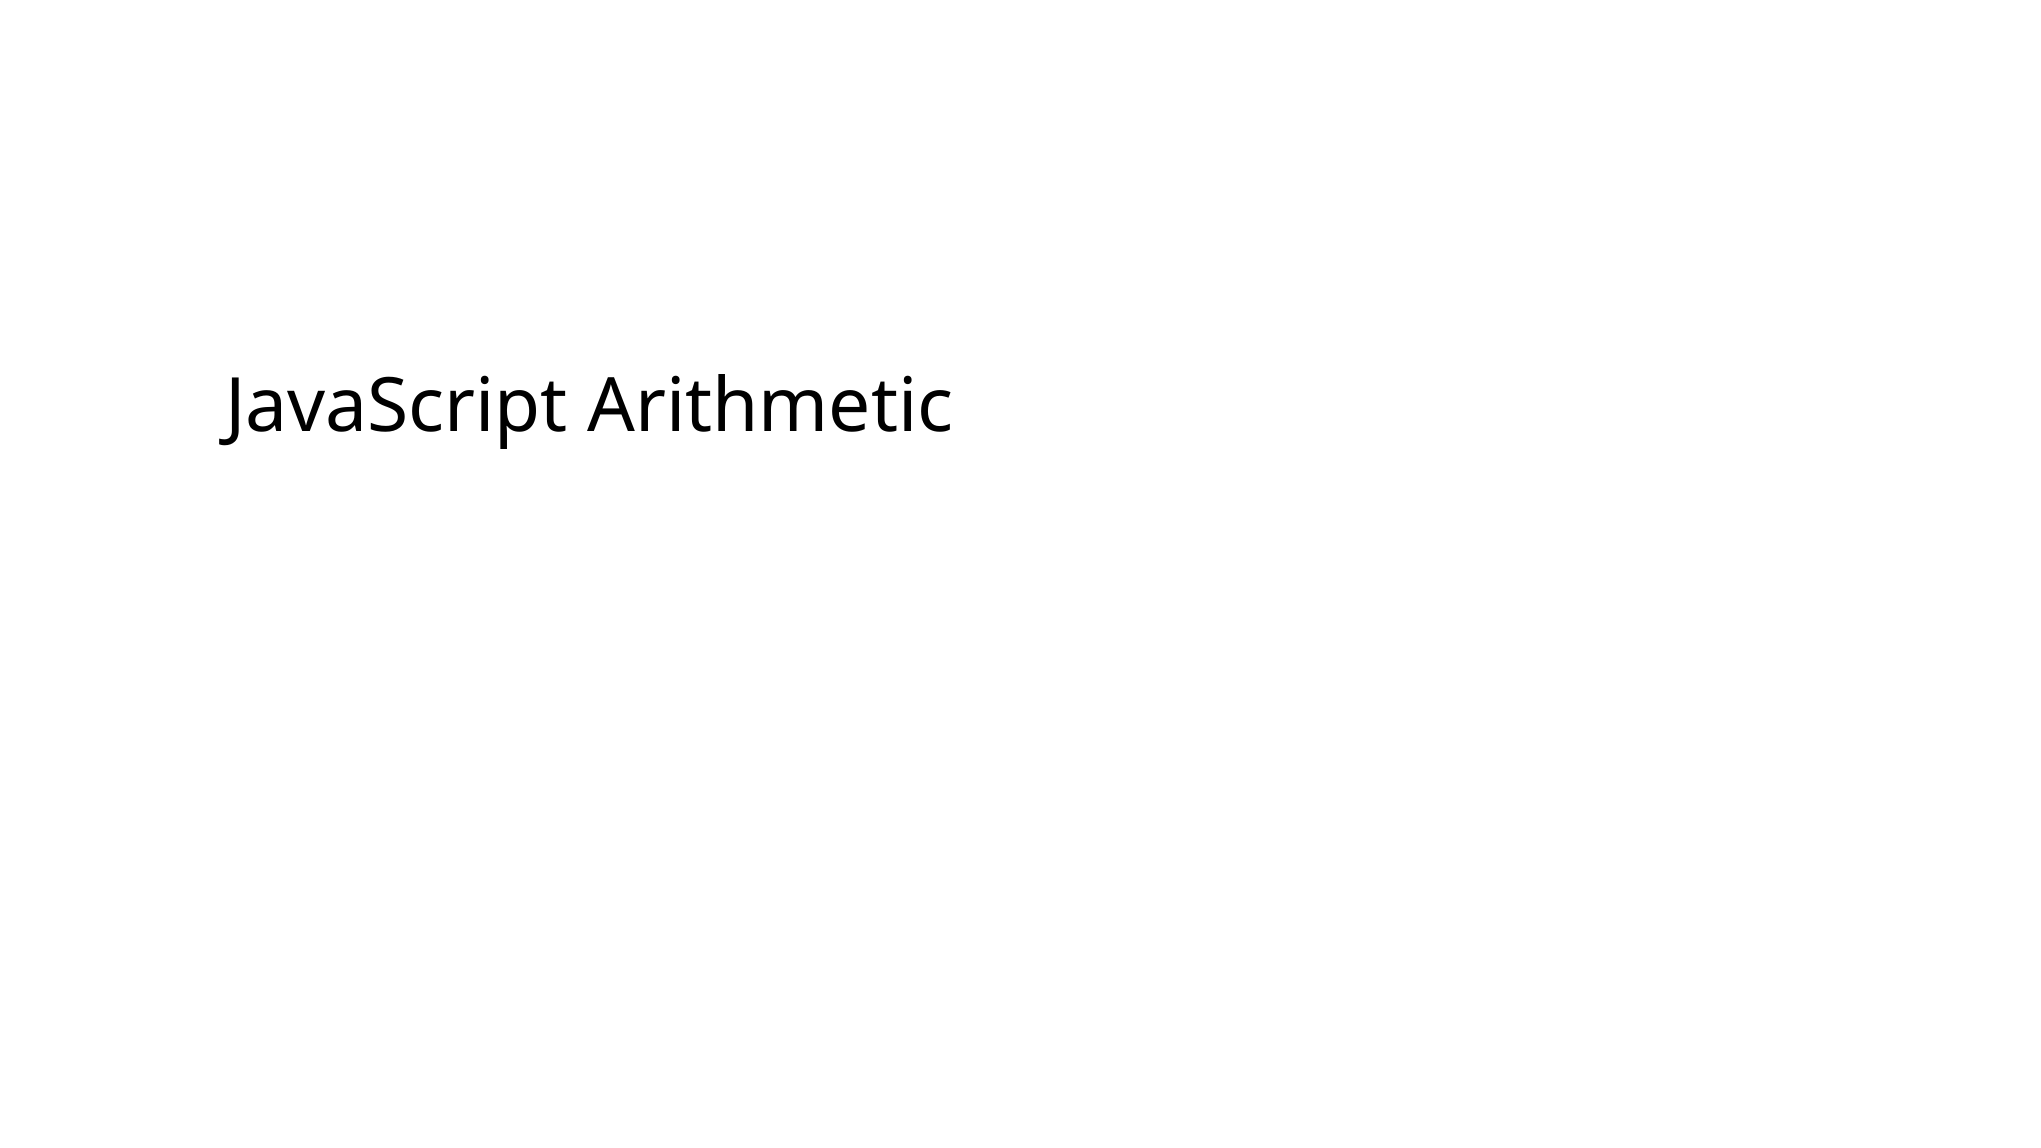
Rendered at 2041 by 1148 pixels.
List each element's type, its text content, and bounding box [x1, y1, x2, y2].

title JavaScript Arithmetic [195, 348, 1846, 499]
